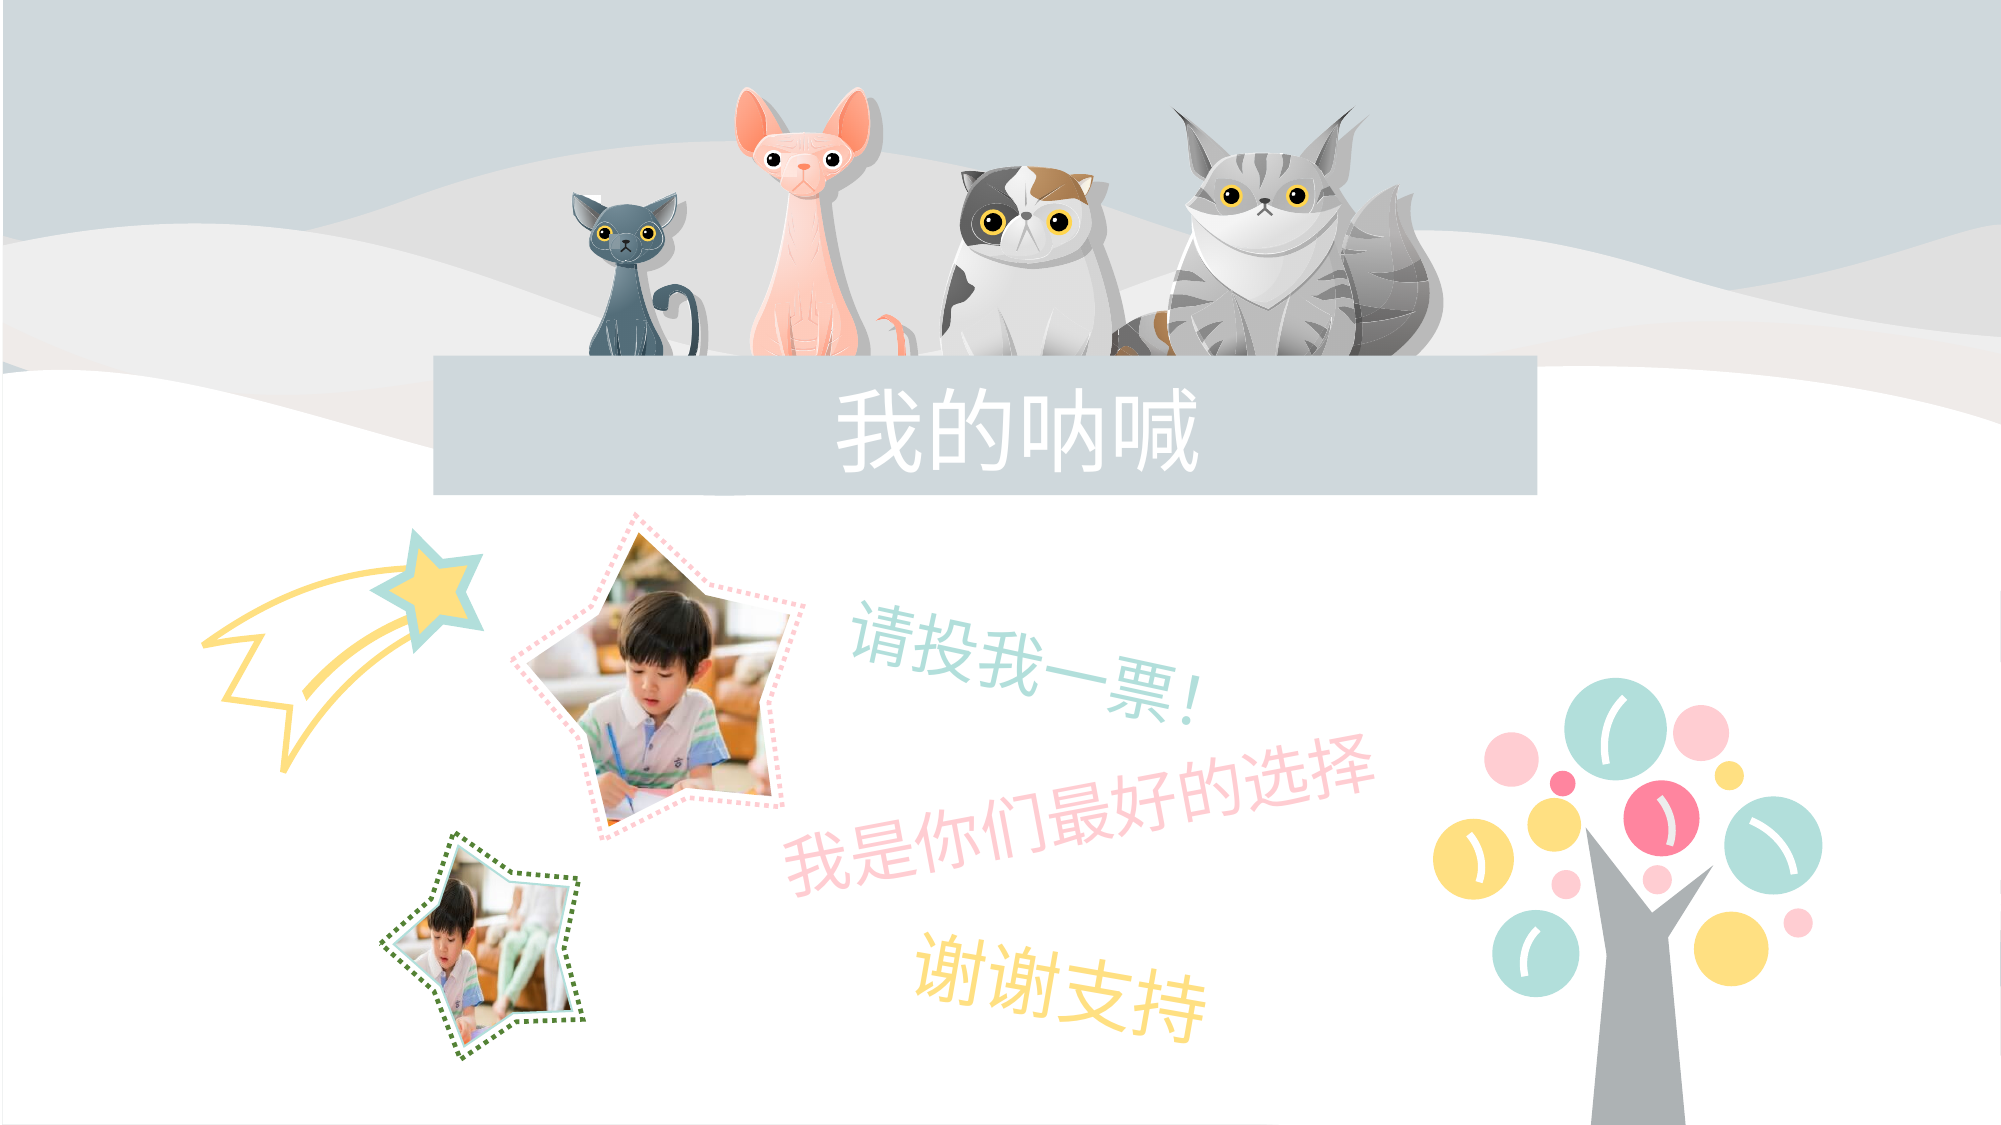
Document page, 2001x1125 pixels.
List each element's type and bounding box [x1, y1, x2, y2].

picture [513, 41, 1458, 355]
text_box [219, 531, 480, 733]
text_box [383, 826, 593, 1045]
text_box [2, 0, 2000, 1125]
text_box [515, 512, 813, 827]
text_box [1373, 677, 1823, 1125]
text_box [433, 355, 1538, 496]
